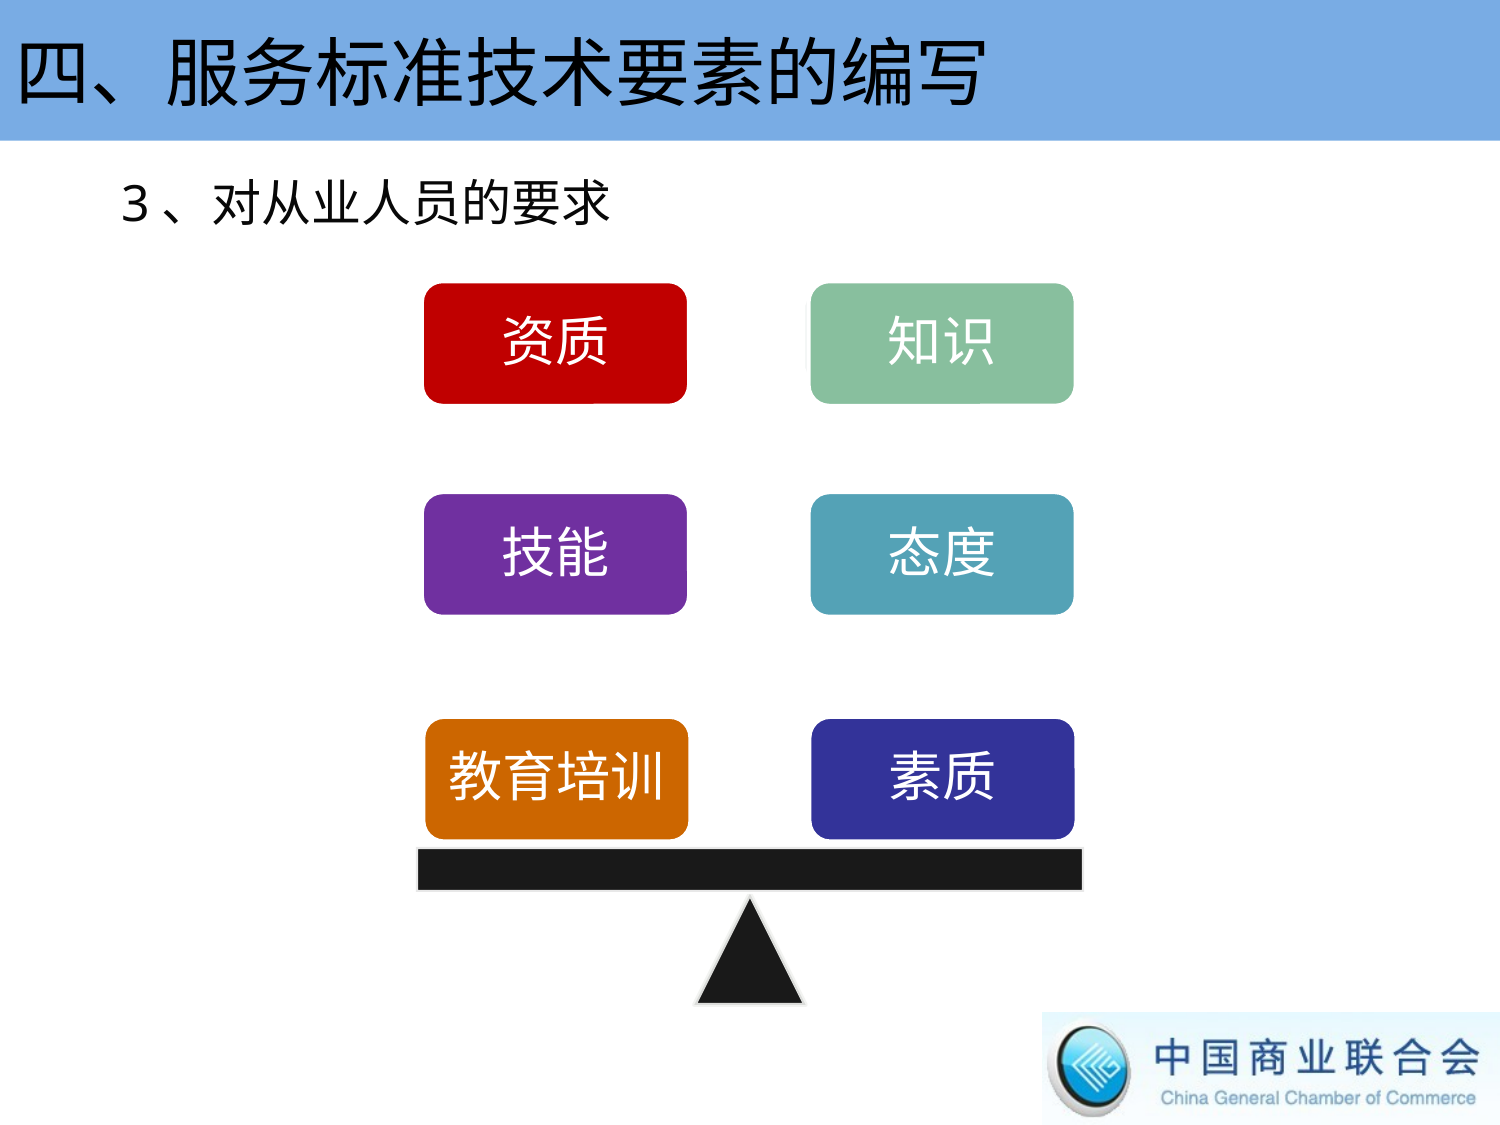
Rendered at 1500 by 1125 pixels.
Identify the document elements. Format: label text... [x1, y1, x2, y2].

text_box 3、对从业人员的要求 [106, 163, 1500, 239]
text_box 四、服务标准技术要素的编写 [0, 0, 1032, 141]
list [74, 262, 1426, 1006]
picture [1042, 1012, 1500, 1125]
